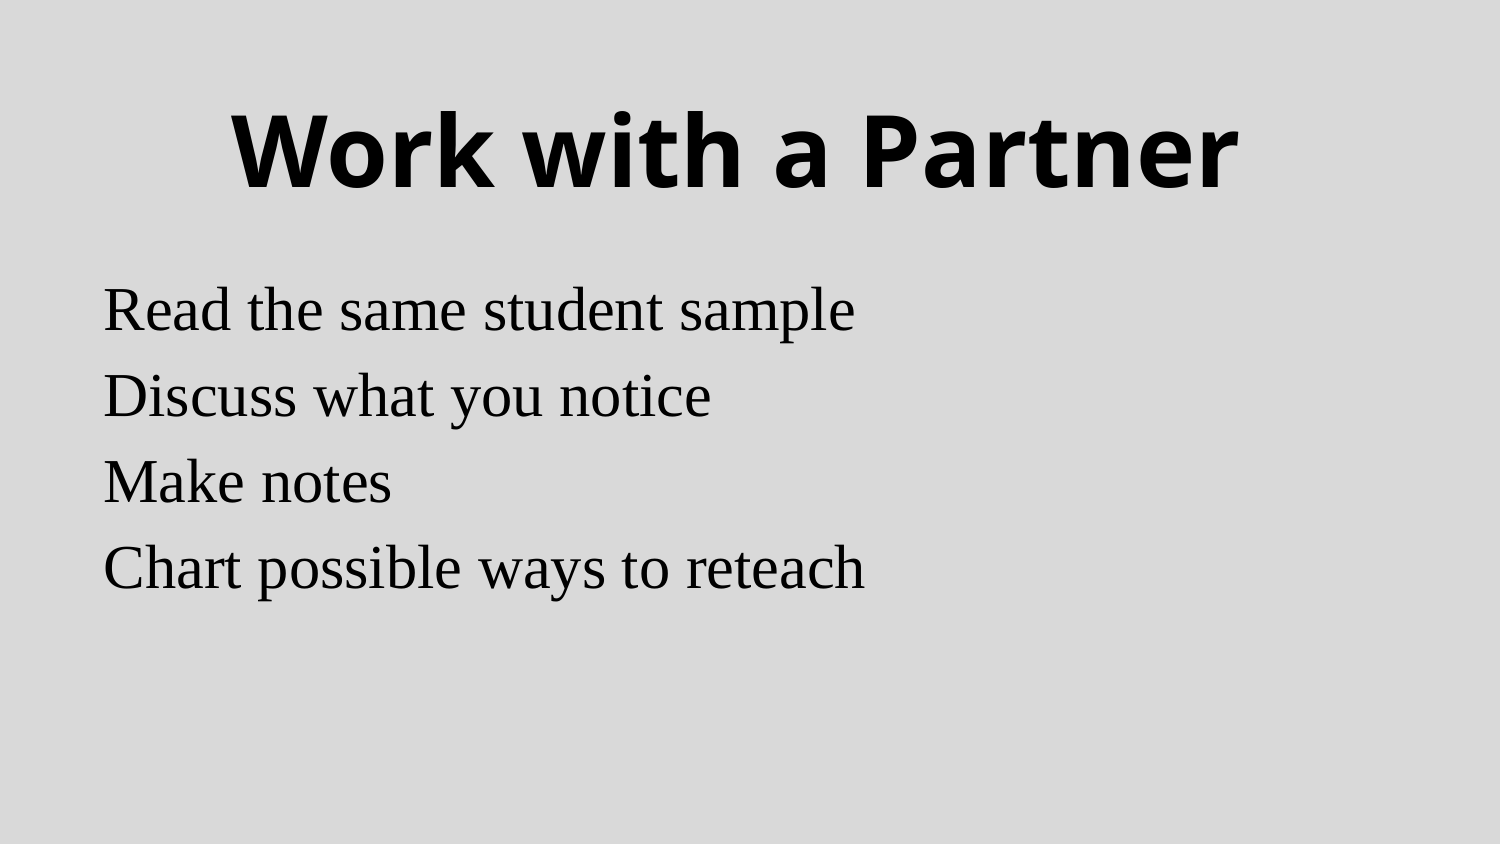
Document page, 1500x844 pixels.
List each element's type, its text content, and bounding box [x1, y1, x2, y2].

list Read the same student sample Discuss what you notice Make notes Chart possible ways to reteach [51, 201, 1449, 812]
title Work with a Partner [51, 72, 1449, 167]
